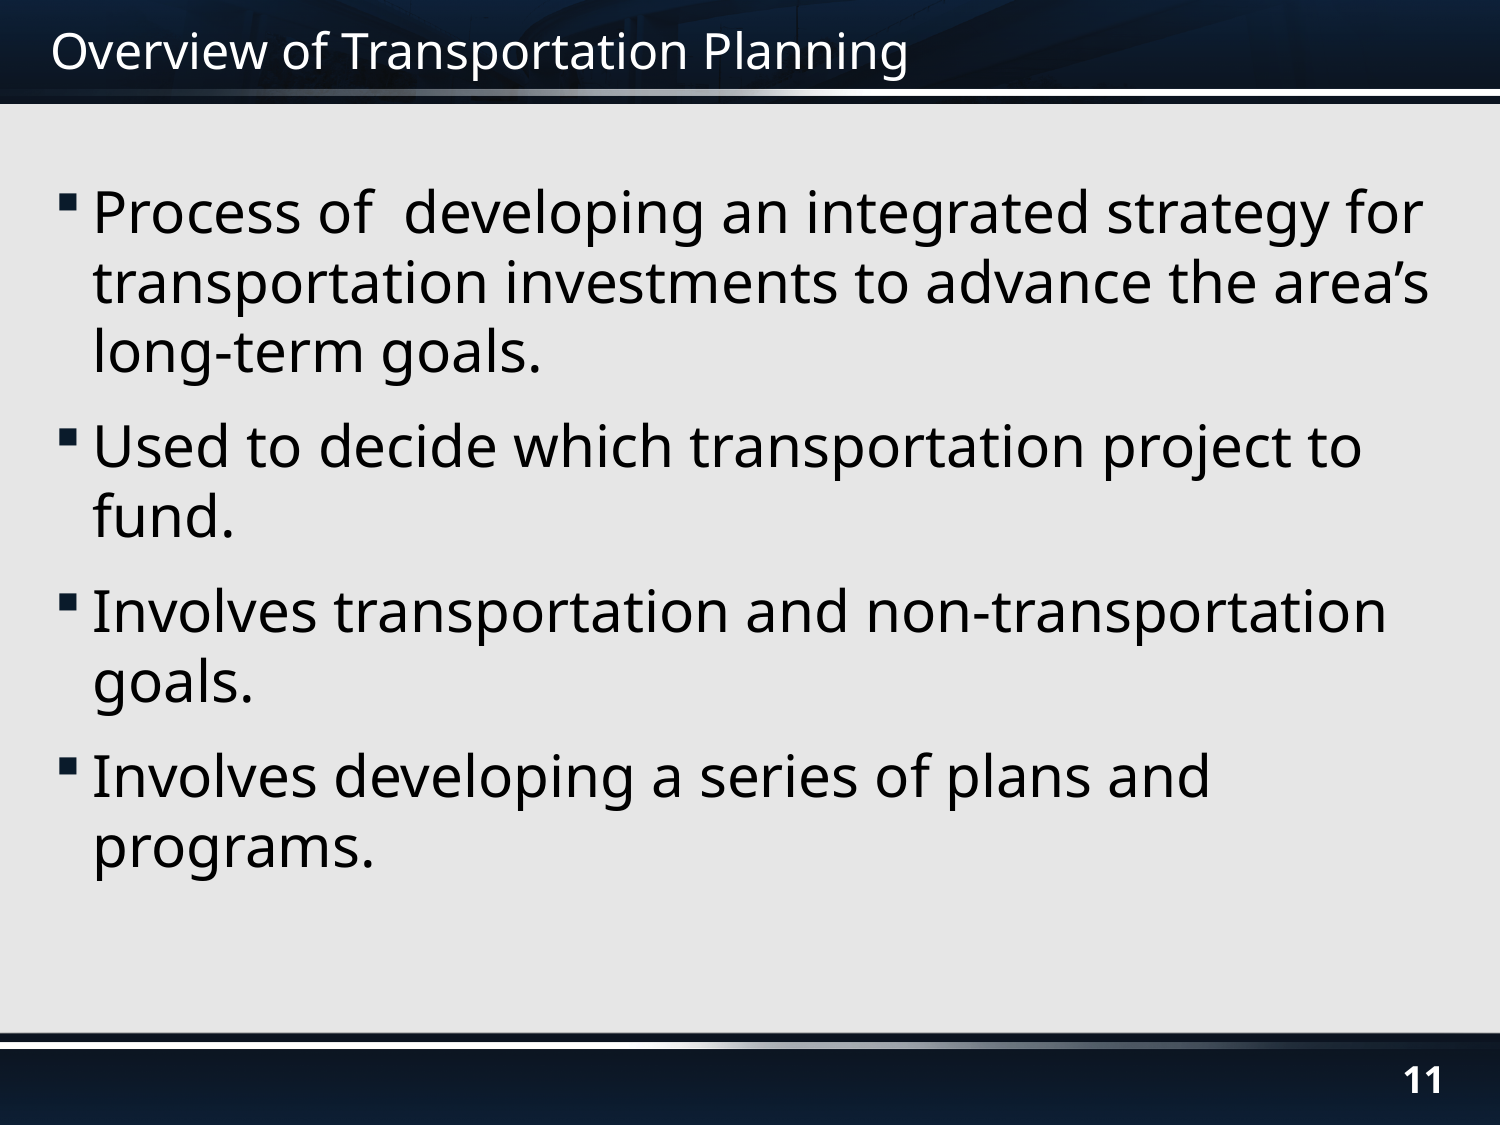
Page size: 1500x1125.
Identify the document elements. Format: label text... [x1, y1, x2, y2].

picture [0, 0, 1500, 104]
list Process of developing an integrated strategy for transportation investments to advance the area’s long-term goals. Used to decide which transportation project to fund. Involves transportation and non-transportation goals. Involves developing a series of plans and programs. [54, 174, 1446, 1025]
title Overview of Transportation Planning [50, 12, 1421, 89]
picture [0, 1032, 1500, 1125]
